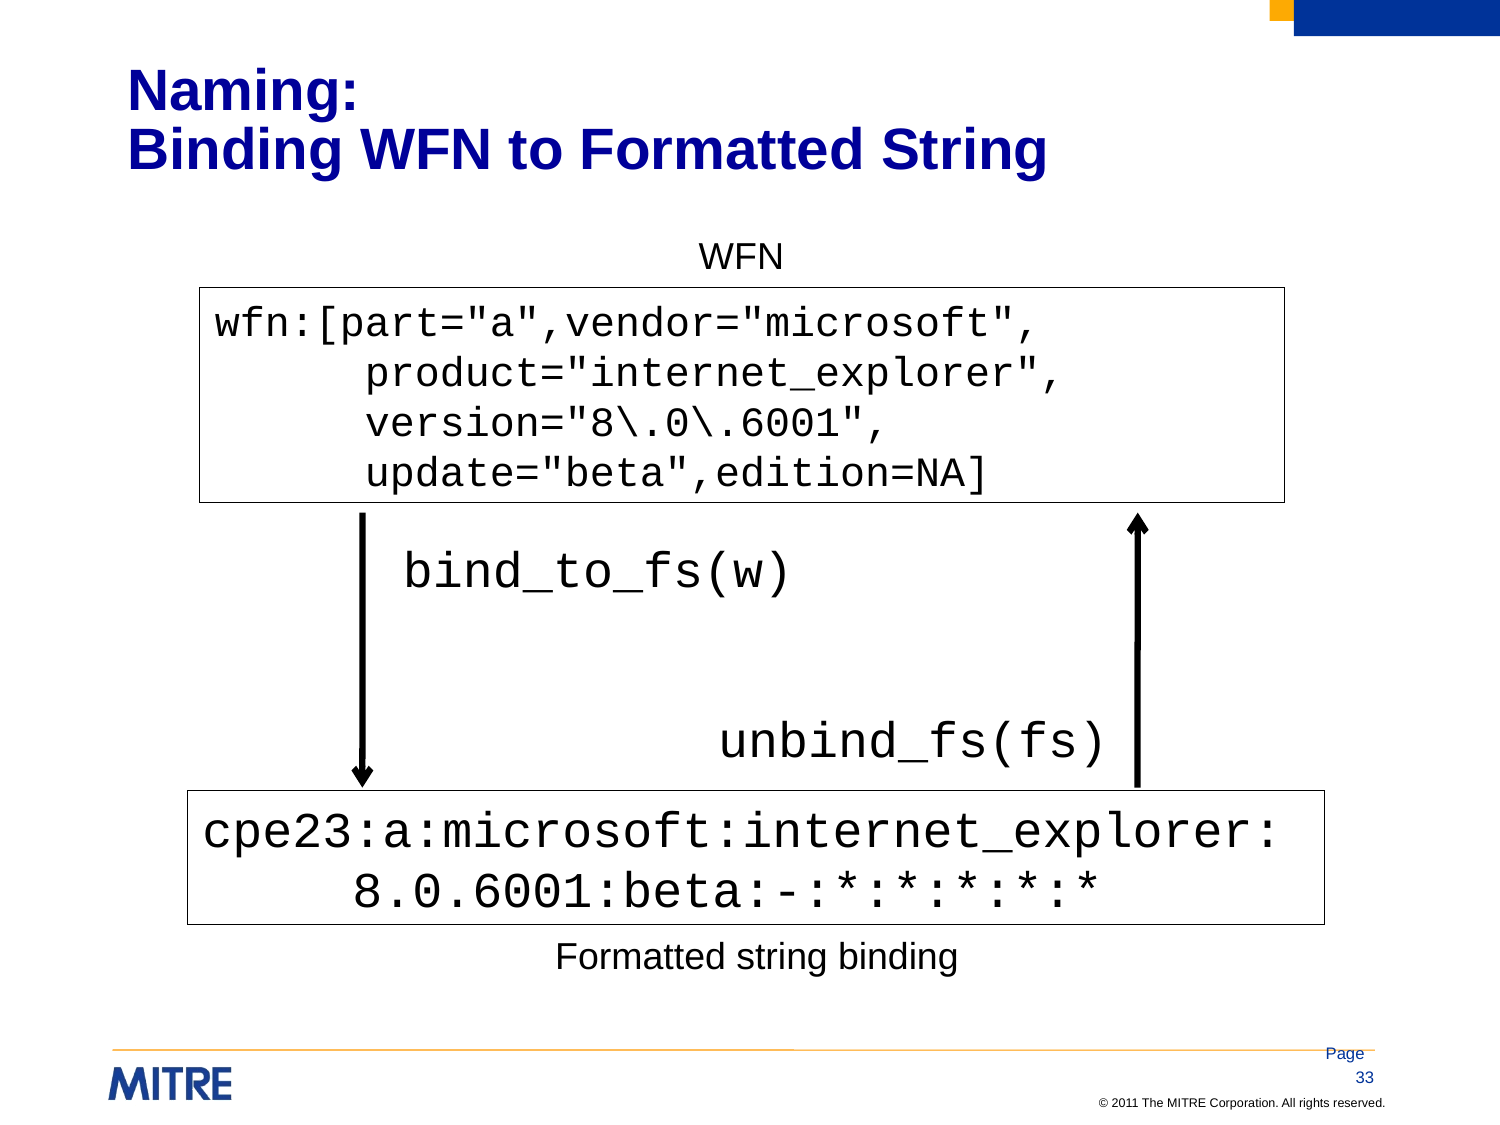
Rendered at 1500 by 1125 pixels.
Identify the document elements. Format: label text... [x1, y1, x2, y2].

text_box unbind_fs(fs) [703, 699, 1124, 775]
title Naming: Binding WFN to Formatted String [112, 45, 1375, 200]
picture [103, 1064, 236, 1106]
text_box Formatted string binding [540, 924, 974, 985]
text_box wfn:[part="a",vendor="microsoft", product="internet_explorer", version="8\.0\.6001", update="beta",edition=NA] [199, 287, 1285, 503]
text_box bind_to_fs(w) [388, 530, 808, 605]
text_box WFN [683, 224, 800, 285]
text_box cpe23:a:microsoft:internet_explorer: 8.0.6001:beta:-:*:*:*:*:* [187, 790, 1325, 925]
slide_number Page 33 [1301, 1049, 1390, 1076]
